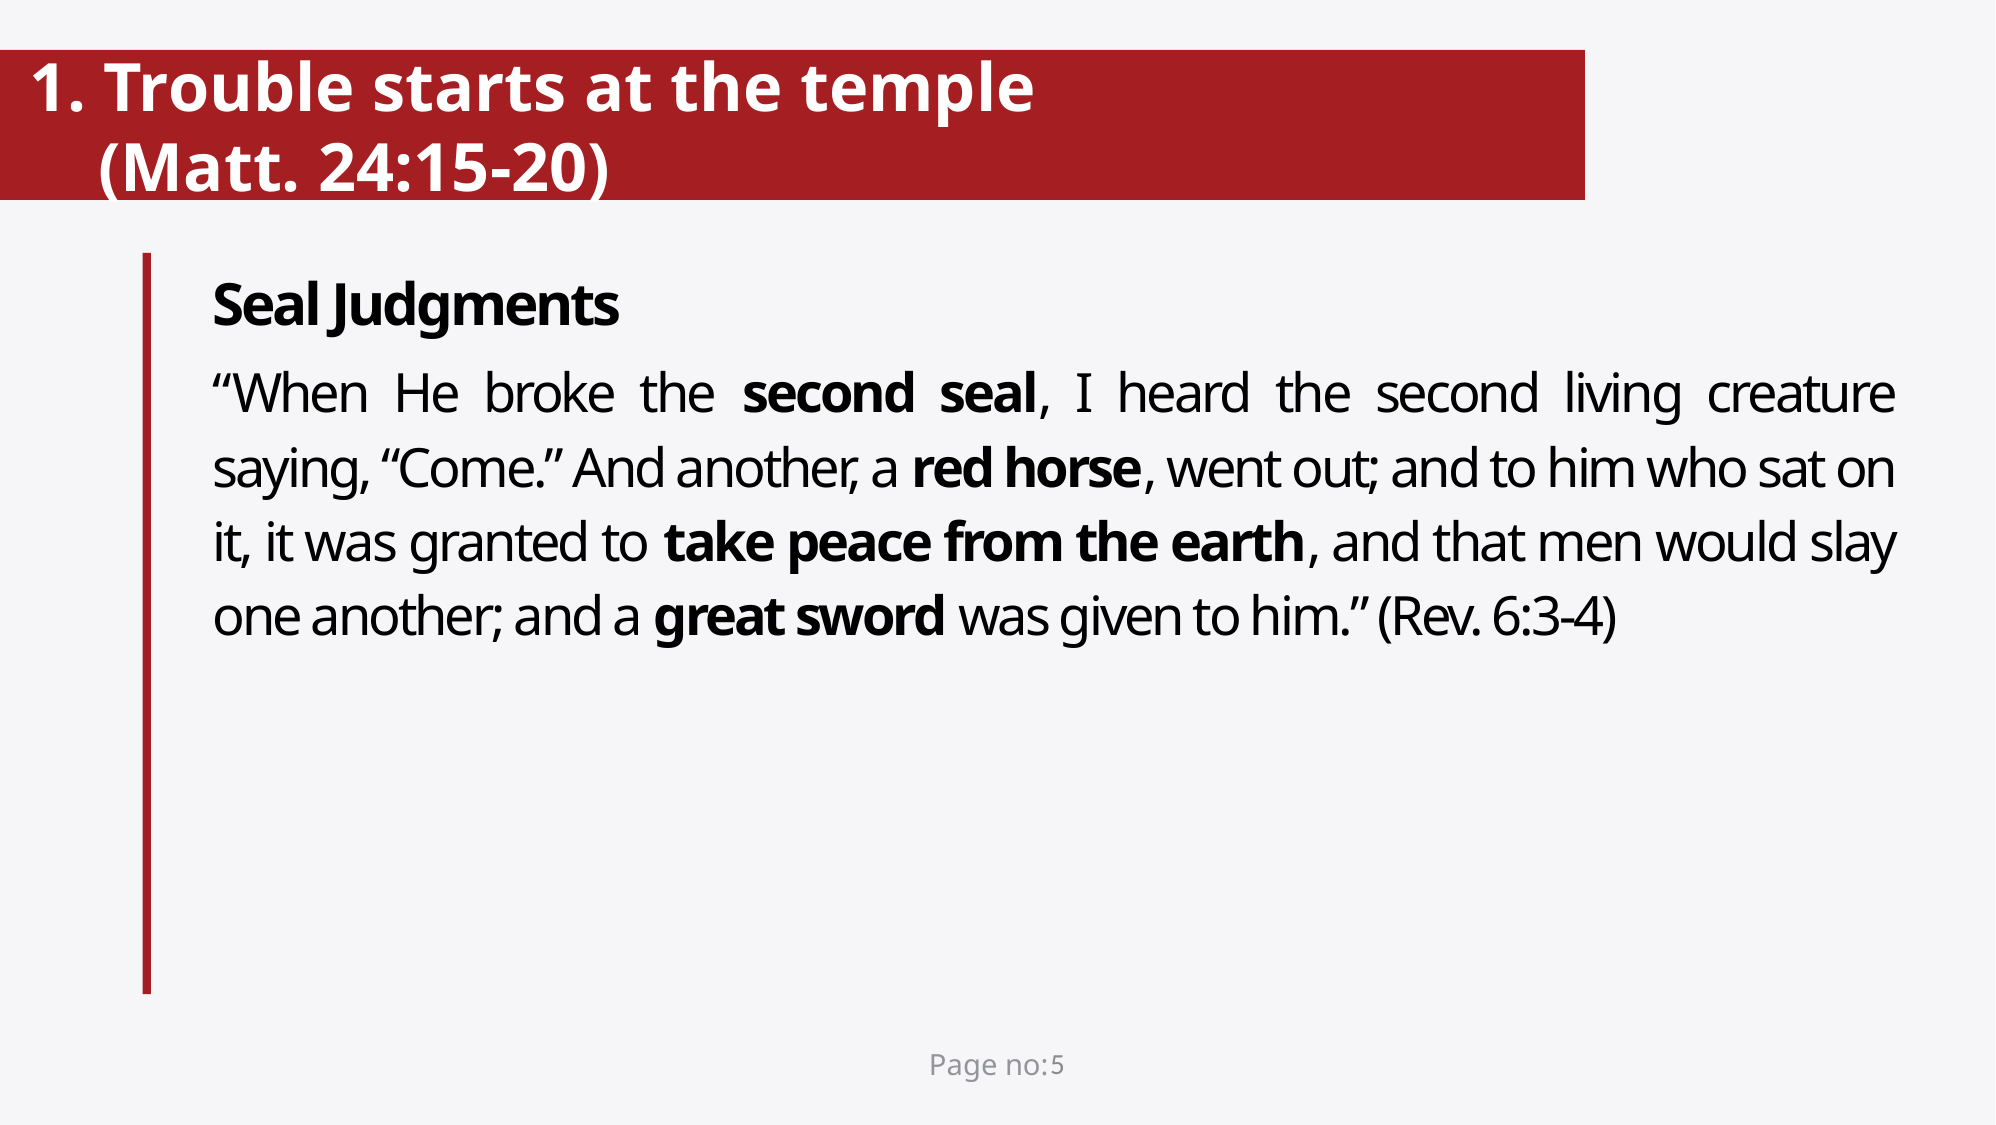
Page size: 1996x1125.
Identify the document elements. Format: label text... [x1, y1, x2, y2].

title 1. Trouble starts at the temple (Matt. 24:15-20) [14, 62, 1810, 188]
subtitle Seal Judgments “When He broke the second seal, I heard the second living creature saying, “Come.” And another, a red horse, went out; and to him who sat on it, it was granted to take peace from the earth, and that men would slay one another; and a great sword was given to him.” (Rev. 6:3-4) [197, 249, 1910, 1000]
